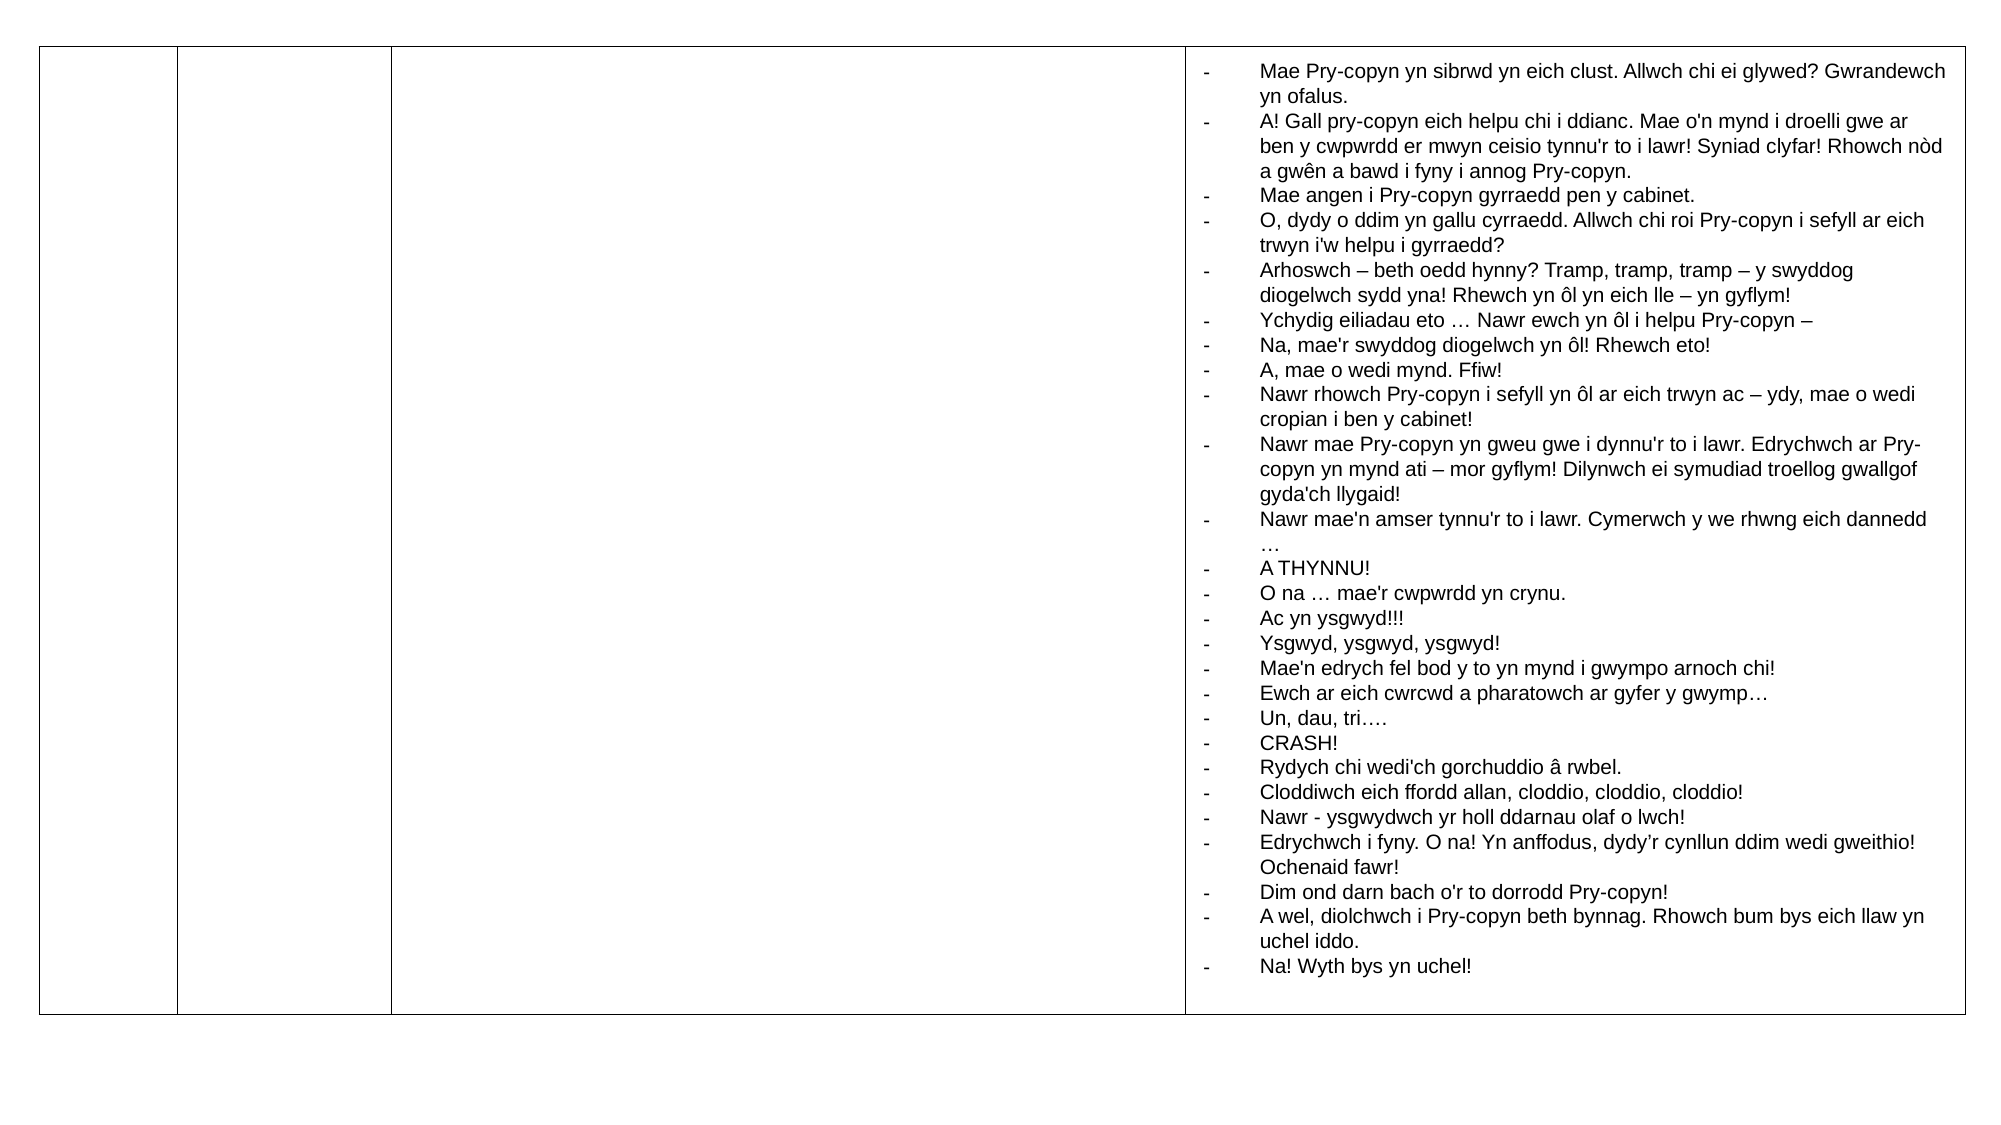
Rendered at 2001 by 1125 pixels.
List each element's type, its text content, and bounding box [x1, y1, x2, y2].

table_header [392, 47, 1185, 1014]
table_header [40, 47, 177, 1014]
table_header [178, 47, 391, 1014]
table_header Mae Pry-copyn yn sibrwd yn eich clust. Allwch chi ei glywed? Gwrandewch yn ofalus. A! Gall pry-copyn eich helpu chi i ddianc. Mae o'n mynd i droelli gwe ar ben y cwpwrdd er mwyn ceisio tynnu'r to i lawr! Syniad clyfar! Rhowch nòd a gwên a bawd i fyny i annog Pry-copyn. Mae angen i Pry-copyn gyrraedd pen y cabinet. O, dydy o ddim yn gallu cyrraedd. Allwch chi roi Pry-copyn i sefyll ar eich trwyn i'w helpu i gyrraedd? Arhoswch – beth oedd hynny? Tramp, tramp, tramp – y swyddog diogelwch sydd yna! Rhewch yn ôl yn eich lle – yn gyflym! Ychydig eiliadau eto … Nawr ewch yn ôl i helpu Pry-copyn – Na, mae'r swyddog diogelwch yn ôl! Rhewch eto! A, mae o wedi mynd. Ffiw! Nawr rhowch Pry-copyn i sefyll yn ôl ar eich trwyn ac – ydy, mae o wedi cropian i ben y cabinet! Nawr mae Pry-copyn yn gweu gwe i dynnu'r to i lawr. Edrychwch ar Pry-copyn yn mynd ati – mor gyflym! Dilynwch ei symudiad troellog gwallgof gyda'ch llygaid! Nawr mae'n amser tynnu'r to i lawr. Cymerwch y we rhwng eich dannedd … A THYNNU! O na … mae'r cwpwrdd yn crynu. Ac yn ysgwyd!!! Ysgwyd, ysgwyd, ysgwyd! Mae'n edrych fel bod y to yn mynd i gwympo arnoch chi! Ewch ar eich cwrcwd a pharatowch ar gyfer y gwymp… Un, dau, tri…. CRASH! Rydych chi wedi'ch gorchuddio â rwbel. Cloddiwch eich ffordd allan, cloddio, cloddio, cloddio! Nawr - ysgwydwch yr holl ddarnau olaf o lwch! Edrychwch i fyny. O na! Yn anffodus, dydy’r cynllun ddim wedi gweithio! Ochenaid fawr! Dim ond darn bach o'r to dorrodd Pry-copyn! A wel, diolchwch i Pry-copyn beth bynnag. Rhowch bum bys eich llaw yn uchel iddo. Na! Wyth bys yn uchel! [1186, 47, 1965, 1014]
